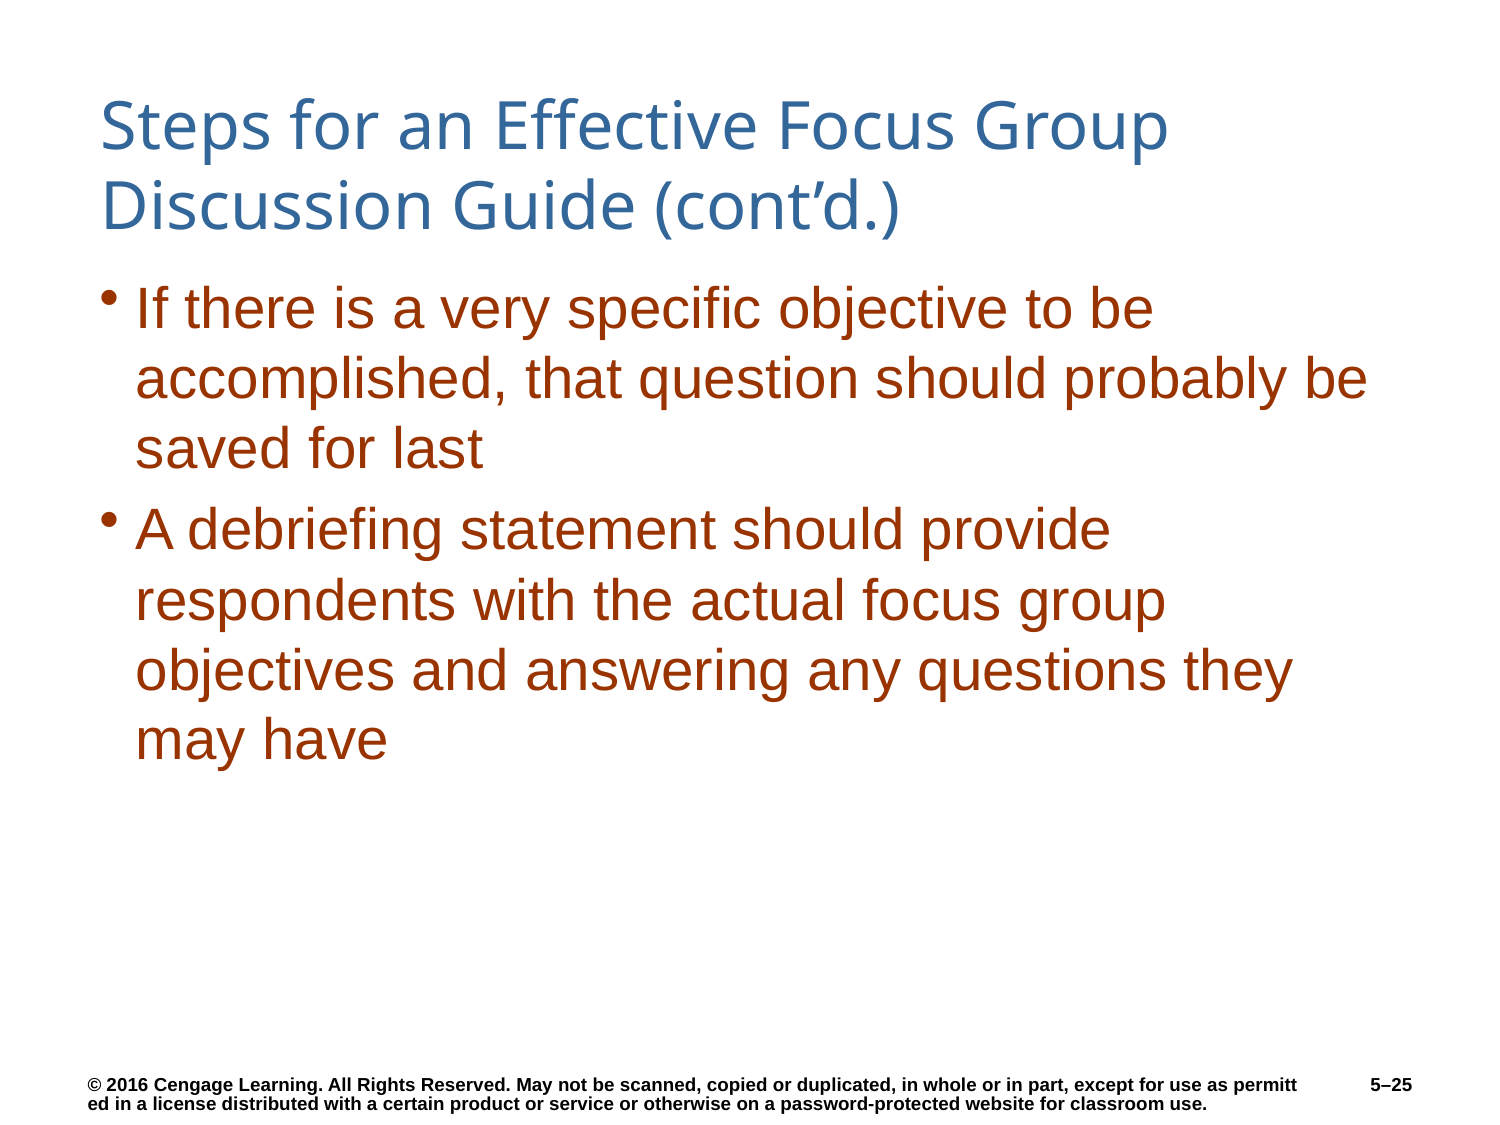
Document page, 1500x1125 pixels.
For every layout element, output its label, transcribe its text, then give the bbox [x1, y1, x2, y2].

title Steps for an Effective Focus Group Discussion Guide (cont’d.) [85, 75, 1411, 171]
list If there is a very specific objective to be accomplished, that question should probably be saved for last A debriefing statement should provide respondents with the actual focus group objectives and answering any questions they may have [84, 262, 1414, 1013]
footer © 2016 Cengage Learning. All Rights Reserved. May not be scanned, copied or duplicated, in whole or in part, except for use as permitted in a license distributed with a certain product or service or otherwise on a password-protected website for classroom use. [87, 1057, 1050, 1103]
slide_number 5–25 [1050, 1042, 1413, 1103]
